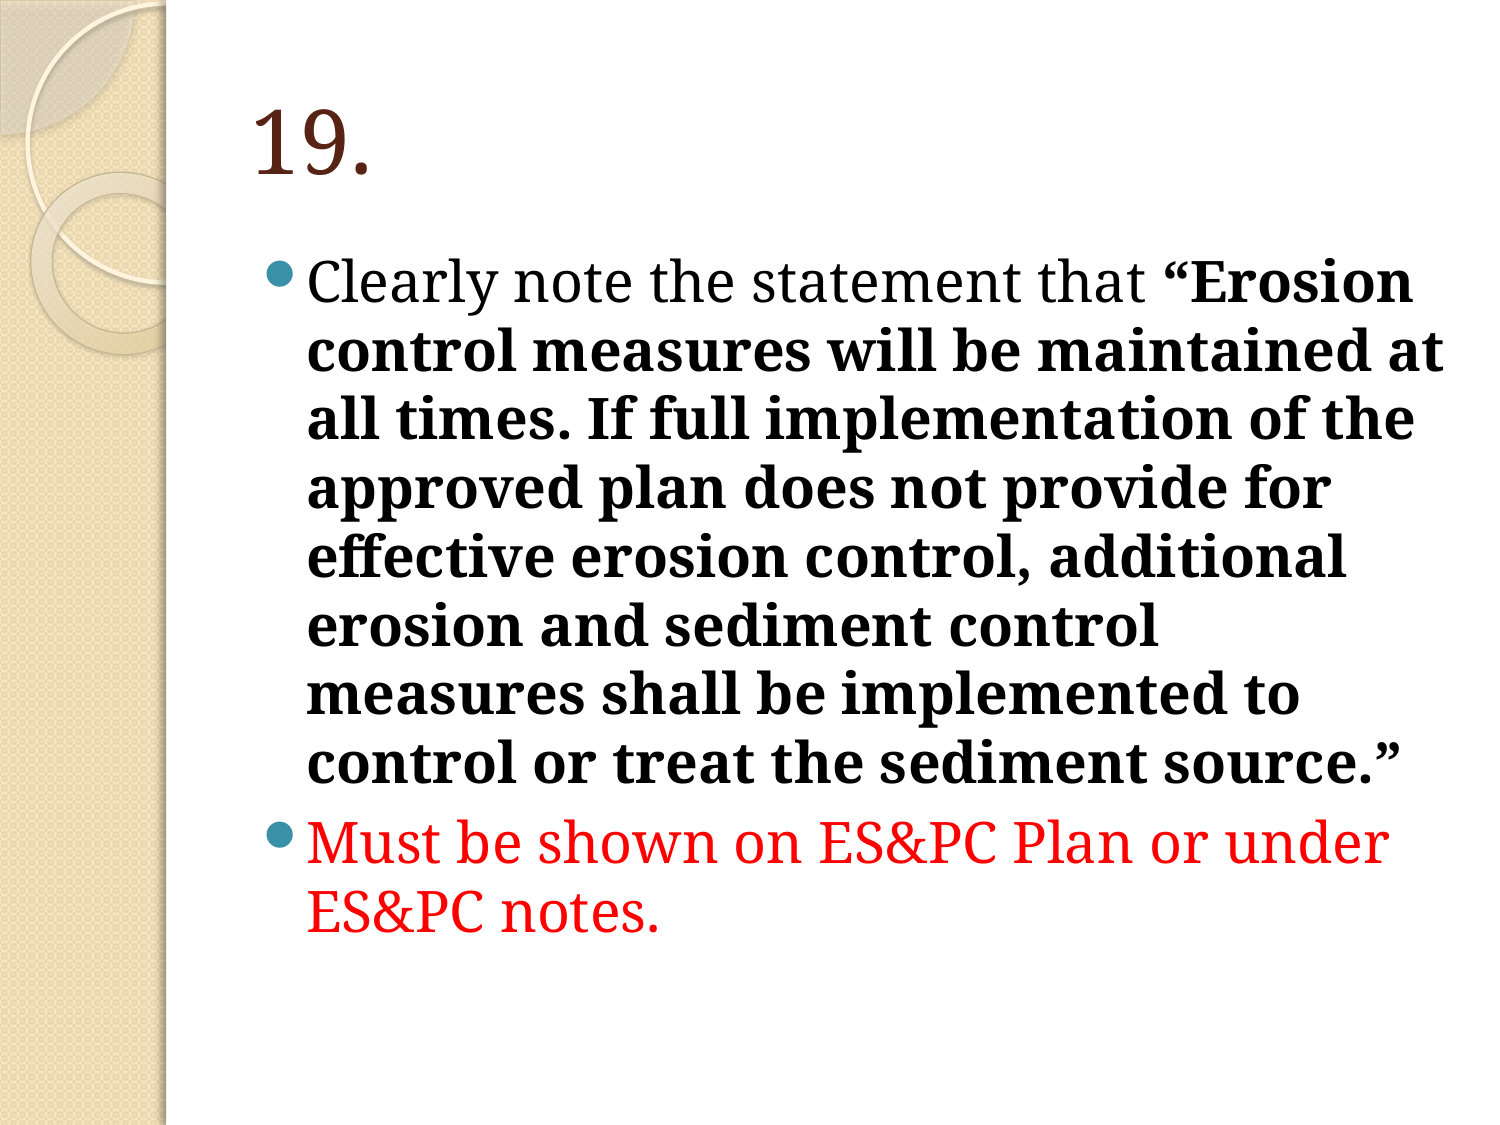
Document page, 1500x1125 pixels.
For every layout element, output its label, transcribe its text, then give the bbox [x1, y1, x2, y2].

title 19. [235, 45, 1466, 233]
list Clearly note the statement that “Erosion control measures will be maintained at all times. If full implementation of the approved plan does not provide for effective erosion control, additional erosion and sediment control measures shall be implemented to control or treat the sediment source.” Must be shown on ES&PC Plan or under ES&PC notes. [235, 237, 1466, 1025]
